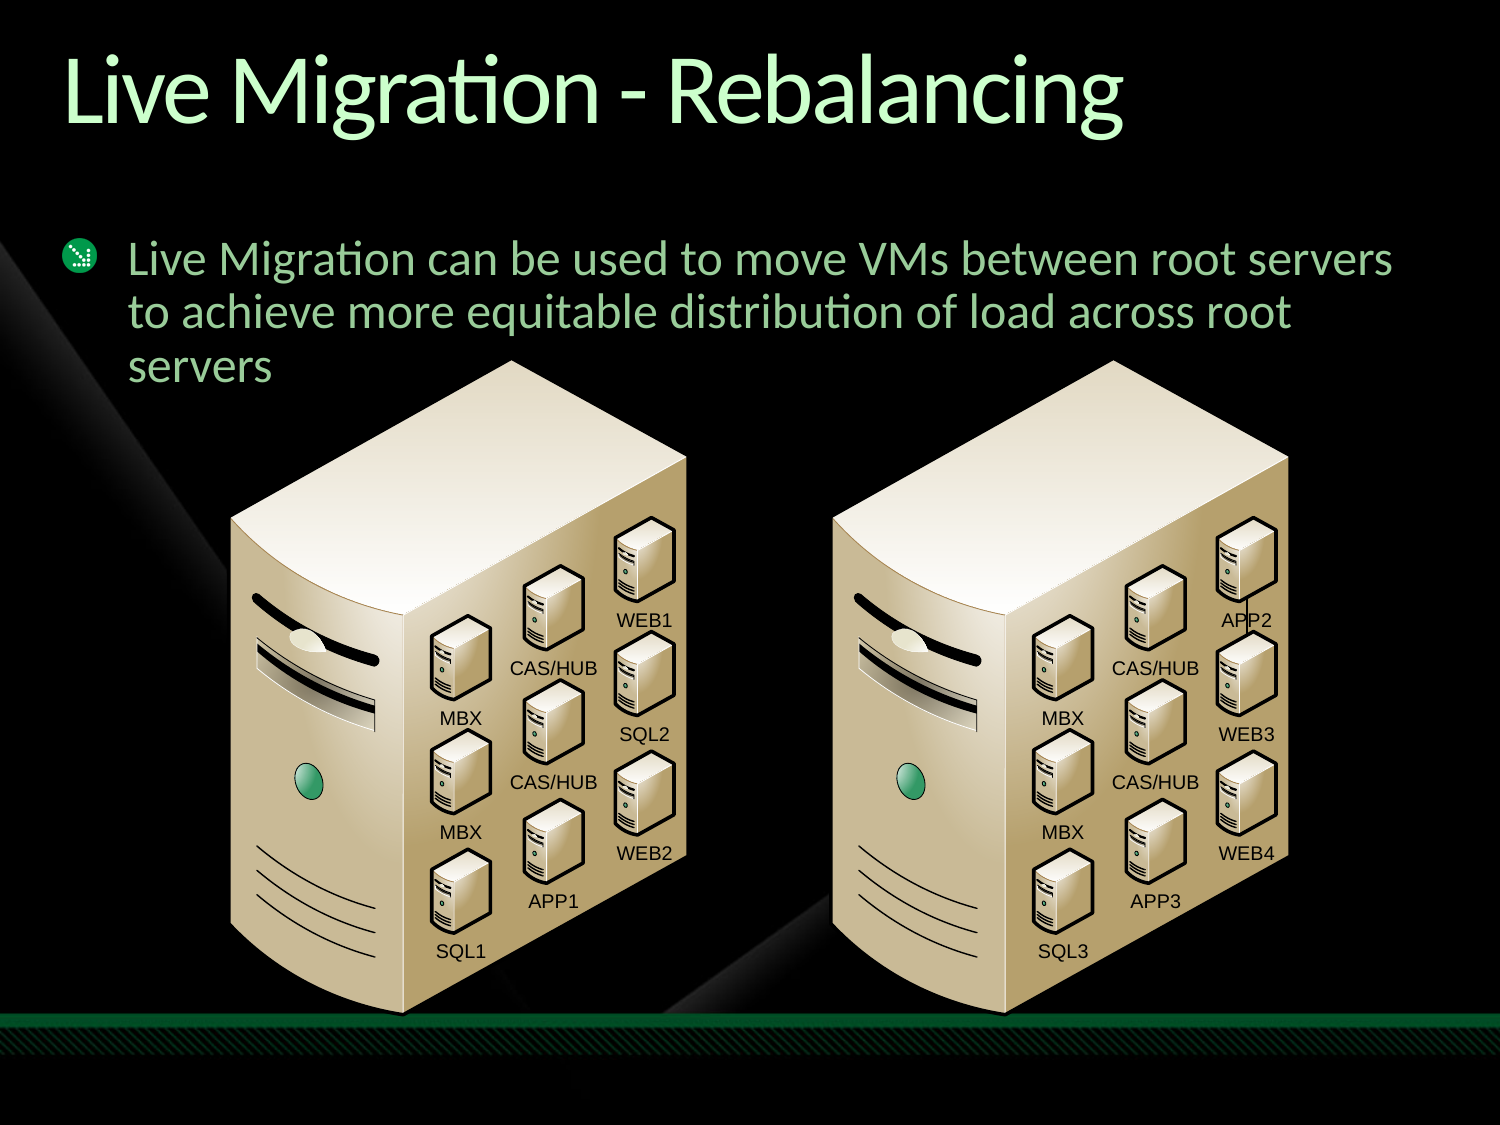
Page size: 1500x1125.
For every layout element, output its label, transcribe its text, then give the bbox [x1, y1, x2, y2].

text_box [224, 354, 1295, 1019]
picture [0, 0, 1500, 1125]
title Live Migration - Rebalancing [62, 37, 1438, 147]
list Live Migration can be used to move VMs between root servers to achieve more equitable distribution of load across root servers [62, 231, 1438, 980]
